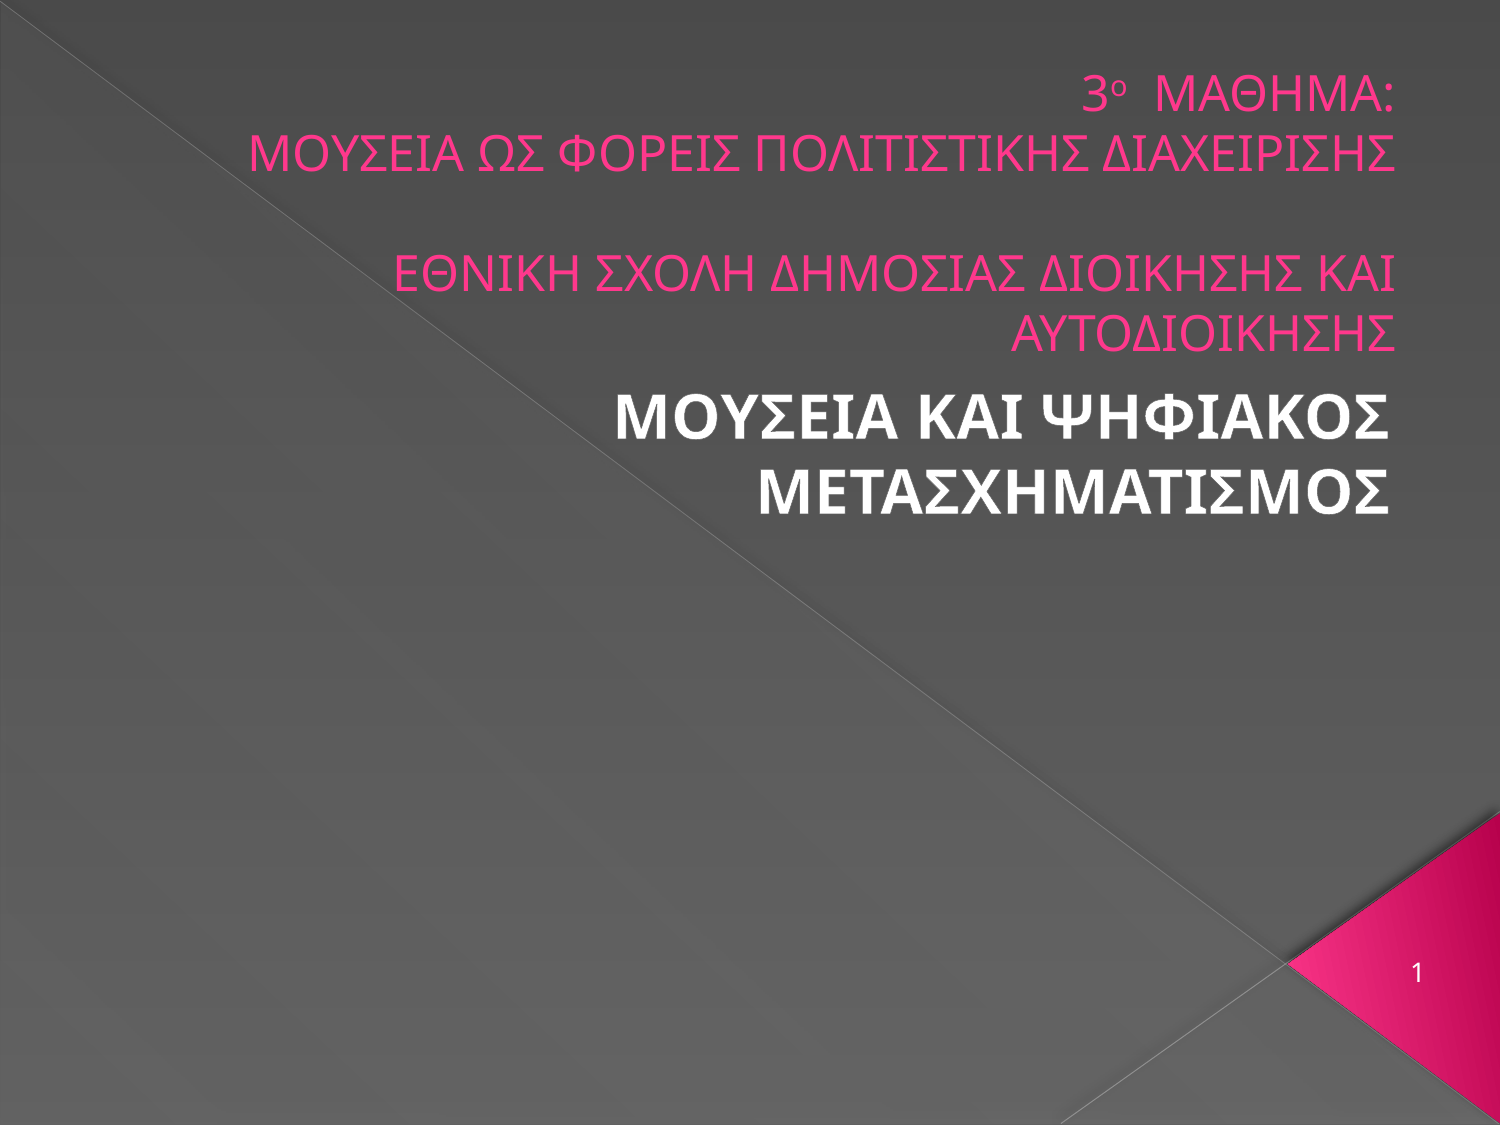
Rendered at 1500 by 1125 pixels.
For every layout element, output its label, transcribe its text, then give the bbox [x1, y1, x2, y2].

slide_number 1 [1376, 943, 1460, 1004]
title 3ο ΜΑΘΗΜΑ: ΜΟΥΣΕΙΑ ΩΣ ΦΟΡΕΙΣ ΠΟΛΙΤΙΣΤΙΚΗΣ ΔΙΑΧΕΙΡΙΣΗΣ ΕΘΝΙΚΗ ΣΧΟΛΗ ΔΗΜΟΣΙΑΣ ΔΙΟΙΚΗΣΗΣ ΚΑΙ ΑΥΤΟΔΙΟΙΚΗΣΗΣ [88, 127, 1412, 369]
subtitle ΜΟΥΣΕΙΑ ΚΑΙ ΨΗΦΙΑΚΟΣ ΜΕΤΑΣΧΗΜΑΤΙΣΜΟΣ [88, 369, 1412, 657]
